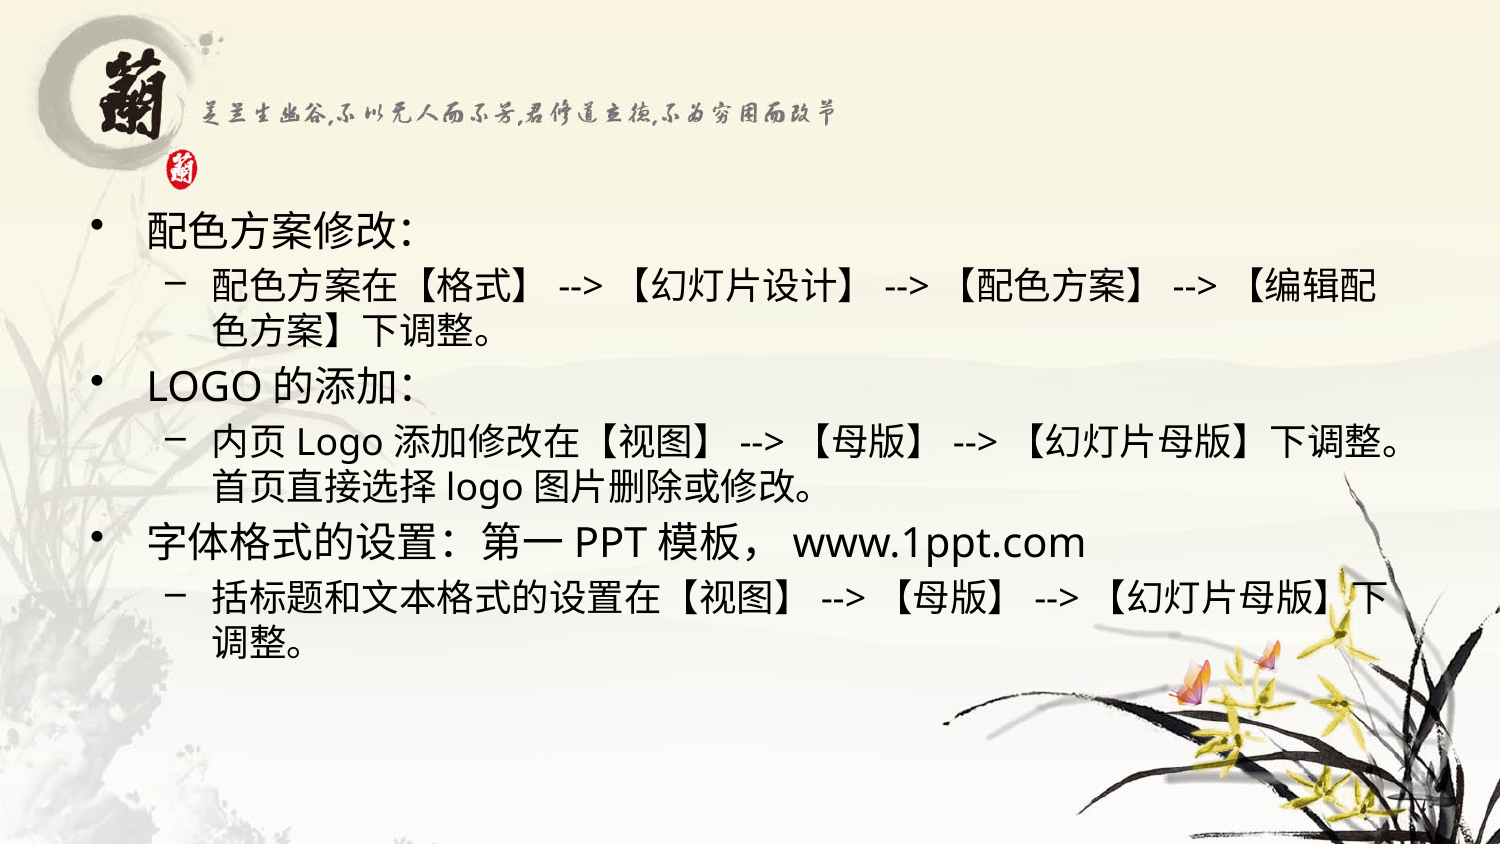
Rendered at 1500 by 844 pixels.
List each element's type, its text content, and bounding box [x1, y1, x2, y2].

picture [0, 0, 1500, 844]
list 配色方案修改： 配色方案在【格式】-->【幻灯片设计】-->【配色方案】-->【编辑配色方案】下调整。 LOGO的添加： 内页Logo添加修改在【视图】-->【母版】-->【幻灯片母版】下调整。首页直接选择logo图片删除或修改。 字体格式的设置：第一PPT模板，www.1ppt.com 括标题和文本格式的设置在【视图】-->【母版】-->【幻灯片母版】下调整。 [75, 196, 1425, 754]
